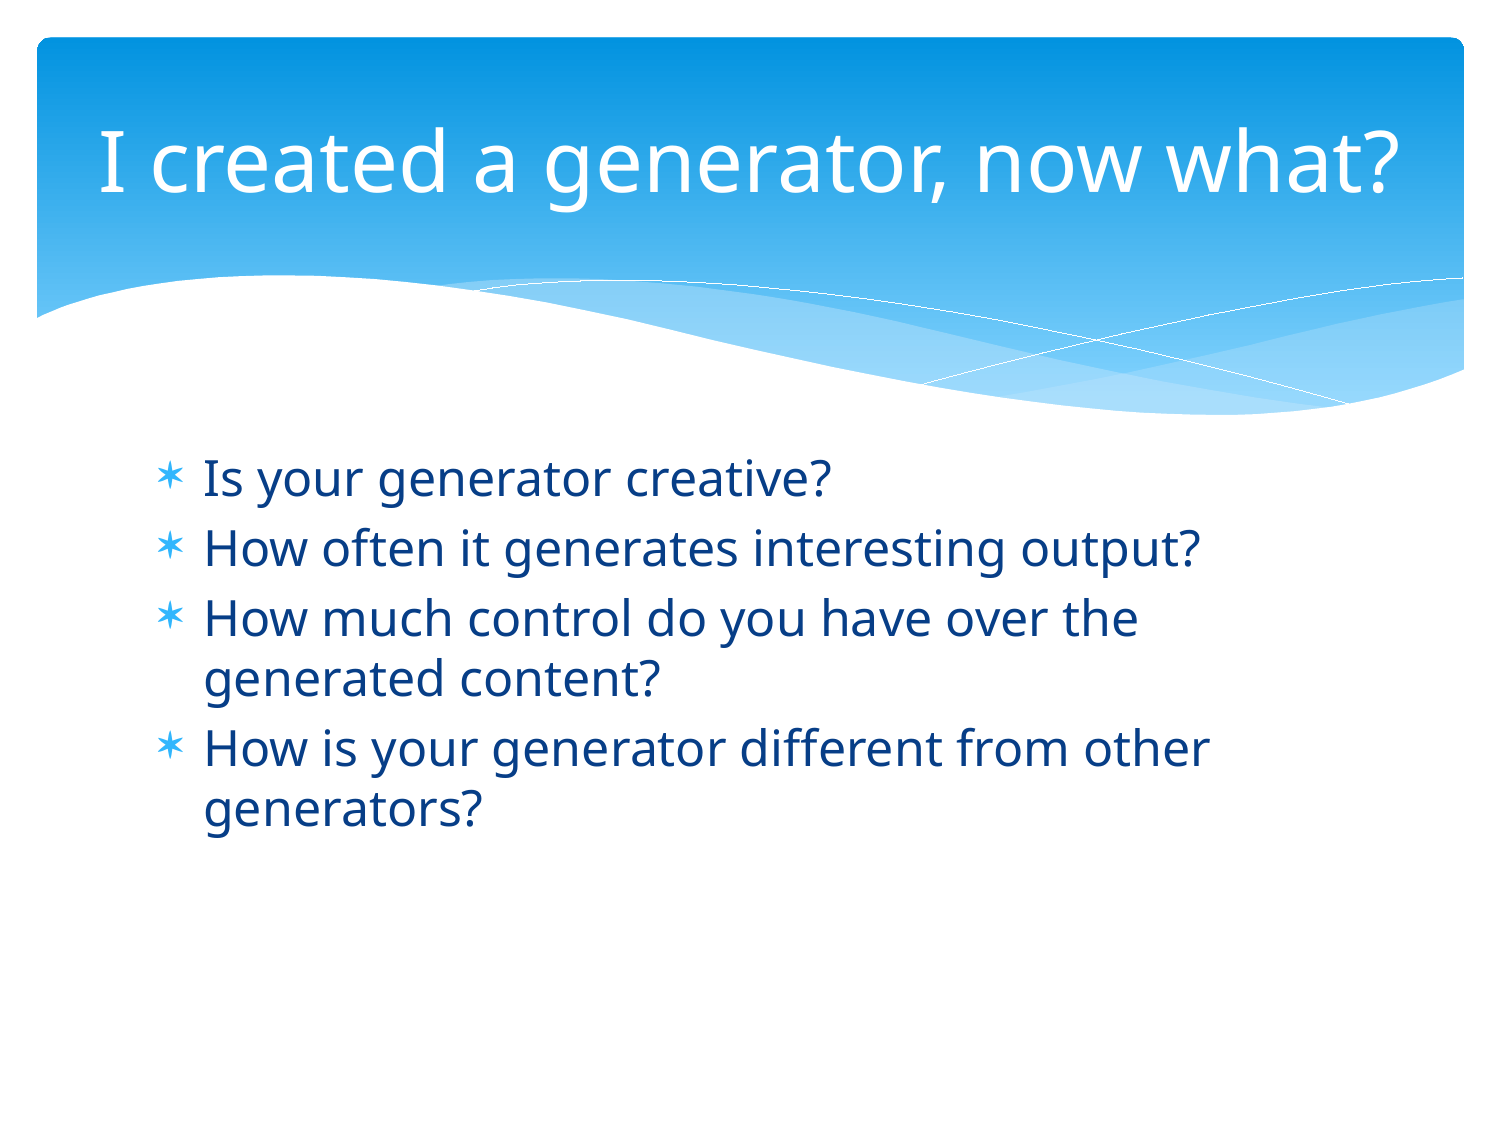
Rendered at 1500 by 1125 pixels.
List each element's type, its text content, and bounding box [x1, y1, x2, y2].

title I created a generator, now what? [75, 55, 1425, 261]
list Is your generator creative? How often it generates interesting output? How much control do you have over the generated content? How is your generator different from other generators? [143, 438, 1359, 1005]
